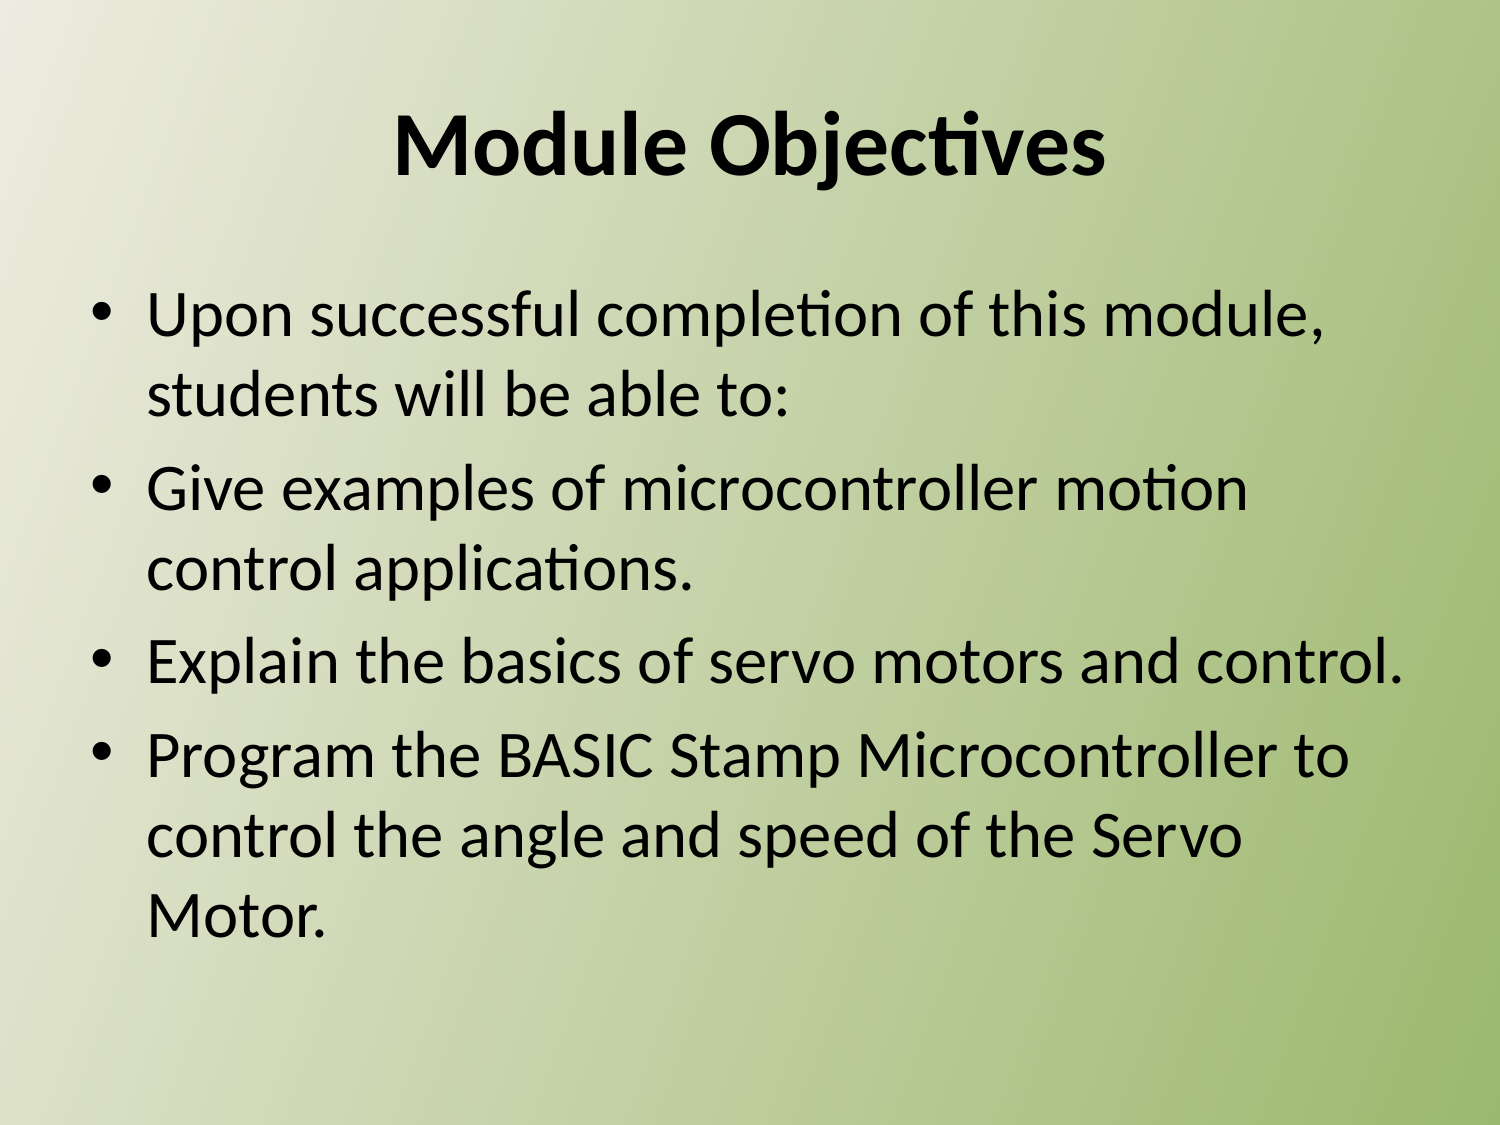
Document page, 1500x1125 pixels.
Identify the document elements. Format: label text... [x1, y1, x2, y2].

title Module Objectives [75, 45, 1425, 233]
list Upon successful completion of this module, students will be able to: Give examples of microcontroller motion control applications. Explain the basics of servo motors and control. Program the BASIC Stamp Microcontroller to control the angle and speed of the Servo Motor. [75, 262, 1425, 1005]
